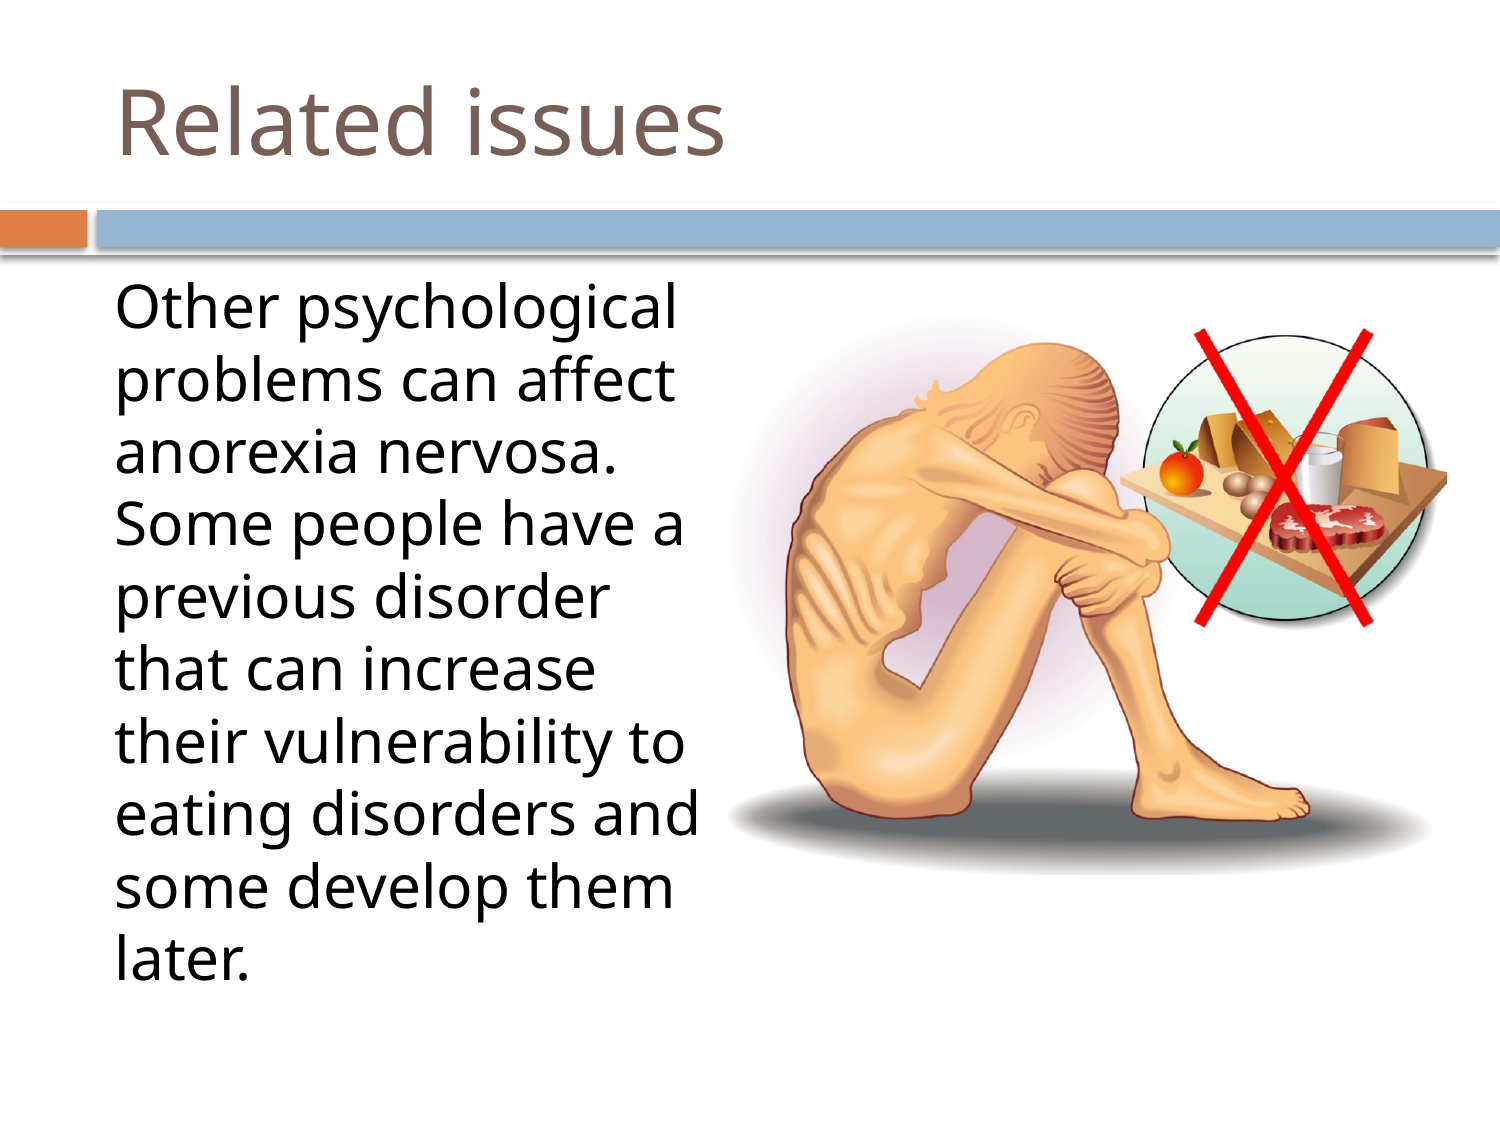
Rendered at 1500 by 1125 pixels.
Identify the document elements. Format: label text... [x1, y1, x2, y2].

list Other psychological problems can affect anorexia nervosa. Some people have a previous disorder that can increase their vulnerability to eating disorders and some develop them later. [99, 260, 738, 1011]
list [724, 312, 1448, 876]
title Related issues [99, 37, 1438, 200]
